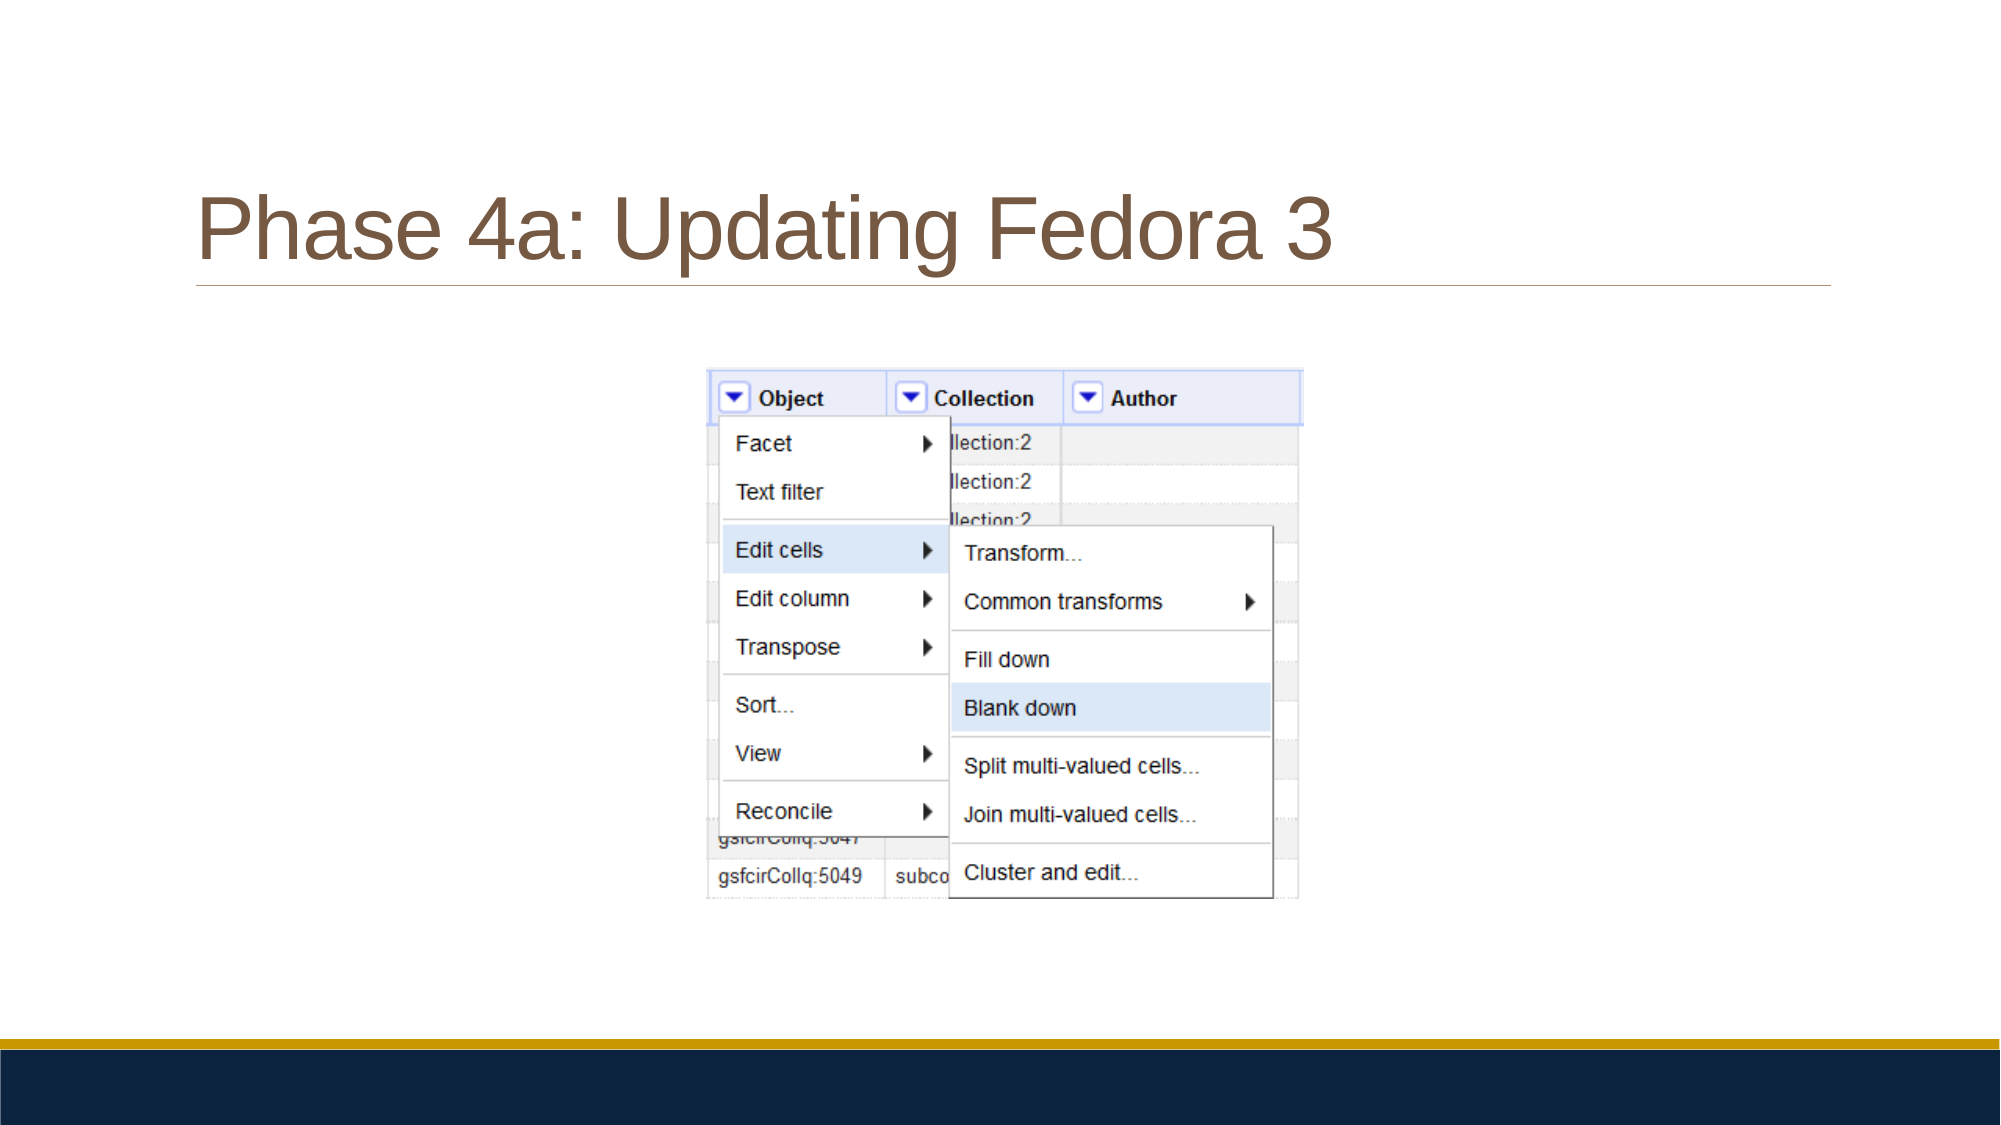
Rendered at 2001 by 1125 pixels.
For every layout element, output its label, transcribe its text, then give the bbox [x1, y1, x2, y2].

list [705, 366, 1304, 899]
title Phase 4a: Updating Fedora 3 [180, 47, 1830, 285]
